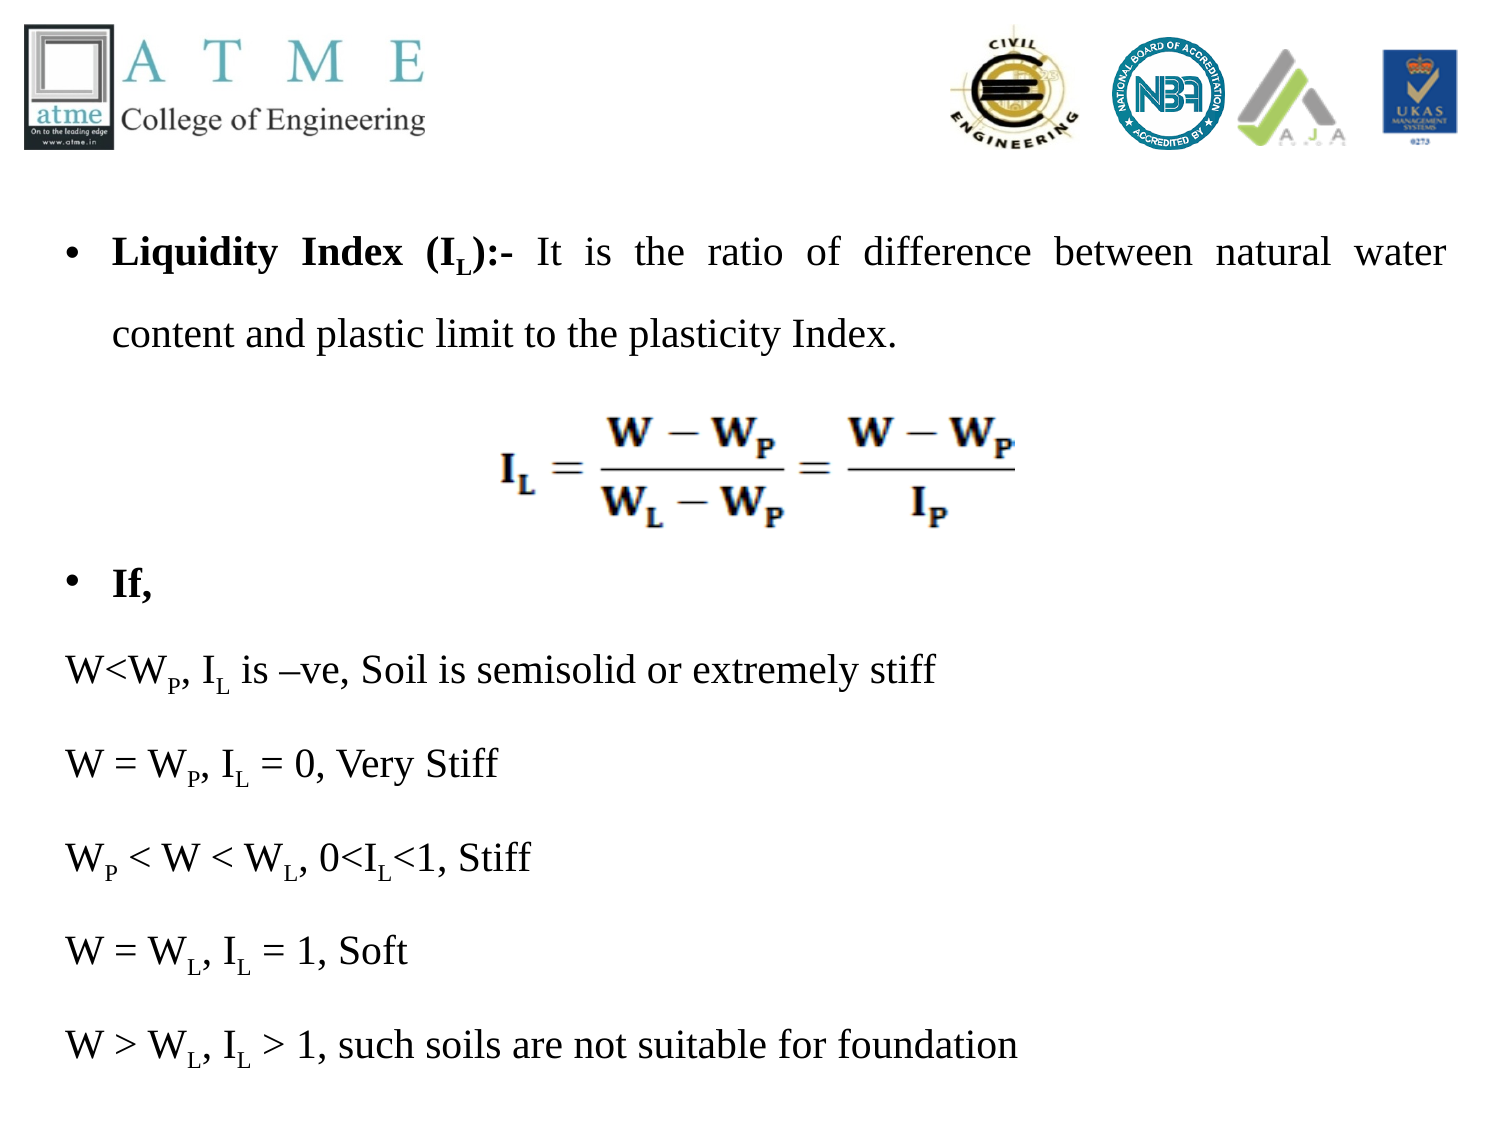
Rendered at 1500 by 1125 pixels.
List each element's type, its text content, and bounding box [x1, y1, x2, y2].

picture [499, 412, 1016, 538]
picture [24, 24, 425, 150]
picture [1184, 109, 1225, 150]
picture [1112, 37, 1213, 150]
picture [1209, 103, 1218, 120]
picture [1179, 37, 1225, 79]
picture [950, 24, 1080, 150]
list Liquidity Index (IL):- It is the ratio of difference between natural water content and plastic limit to the plasticity Index. If, W<WP, IL is –ve, Soil is semisolid or extremely stiff W = WP, IL = 0, Very Stiff WP < W < WL, 0<IL<1, Stiff W = WL, IL = 1, Soft W > WL, IL > 1, such soils are not suitable for foundation [50, 187, 1463, 1088]
picture [1237, 49, 1458, 146]
